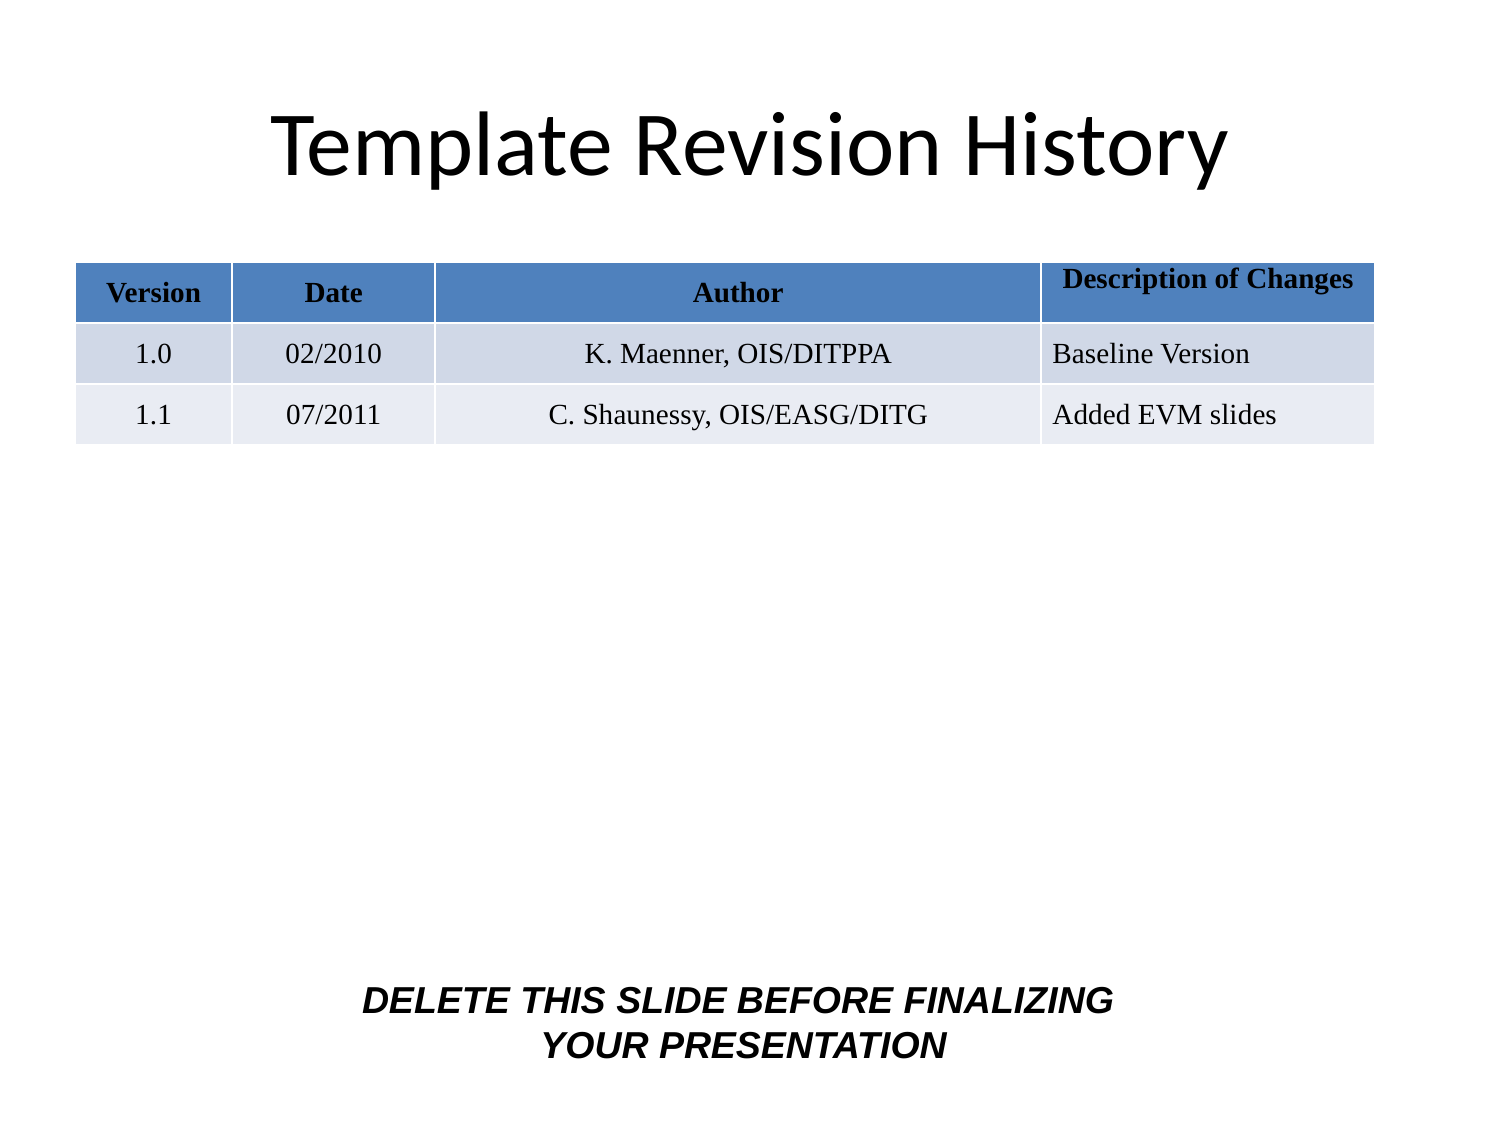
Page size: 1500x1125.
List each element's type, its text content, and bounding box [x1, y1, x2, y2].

table_header Description of Changes [1042, 263, 1374, 322]
table_cell 02/2010 [233, 324, 434, 383]
table_cell Added EVM slides [1042, 385, 1374, 444]
table_header Version [76, 263, 231, 322]
table_cell 1.1 [76, 385, 231, 444]
table_cell C. Shaunessy, OIS/EASG/DITG [436, 385, 1040, 444]
text_box DELETE THIS SLIDE BEFORE FINALIZING YOUR PRESENTATION [237, 968, 1250, 1074]
table_cell K. Maenner, OIS/DITPPA [436, 324, 1040, 383]
title Template Revision History [74, 44, 1426, 233]
table_cell 07/2011 [233, 385, 434, 444]
table_header Date [233, 263, 434, 322]
table_cell 1.0 [76, 324, 231, 383]
table_header Author [436, 263, 1040, 322]
table_cell Baseline Version [1042, 324, 1374, 383]
